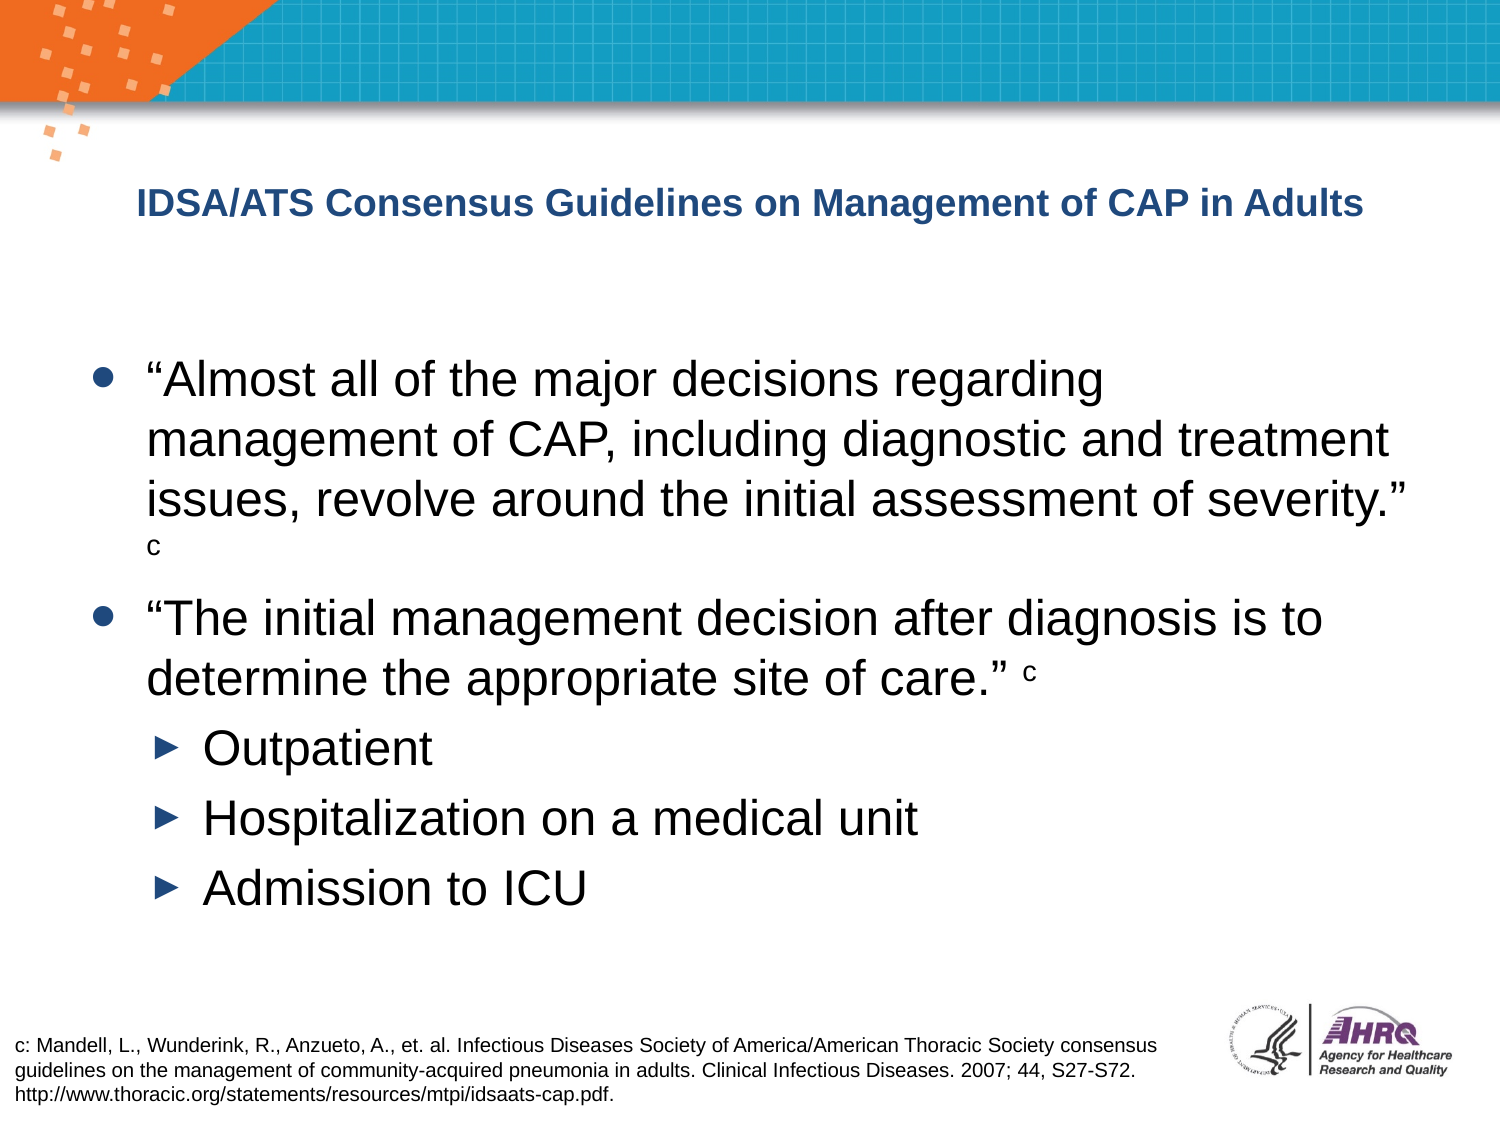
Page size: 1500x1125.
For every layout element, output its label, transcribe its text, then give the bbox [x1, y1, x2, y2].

picture [1224, 999, 1457, 1081]
title IDSA/ATS Consensus Guidelines on Management of CAP in Adults [75, 149, 1425, 252]
list “Almost all of the major decisions regarding management of CAP, including diagnostic and treatment issues, revolve around the initial assessment of severity.” c “The initial management decision after diagnosis is to determine the appropriate site of care.” c Outpatient Hospitalization on a medical unit Admission to ICU [75, 338, 1425, 1039]
picture [0, 0, 1500, 168]
text_box c: Mandell, L., Wunderink, R., Anzueto, A., et. al. Infectious Diseases Society of America/American Thoracic Society consensus guidelines on the management of community-acquired pneumonia in adults. Clinical Infectious Diseases. 2007; 44, S27-S72. http://www.thoracic.org/statements/resources/mtpi/idsaats-cap.pdf. [0, 1024, 1175, 1113]
